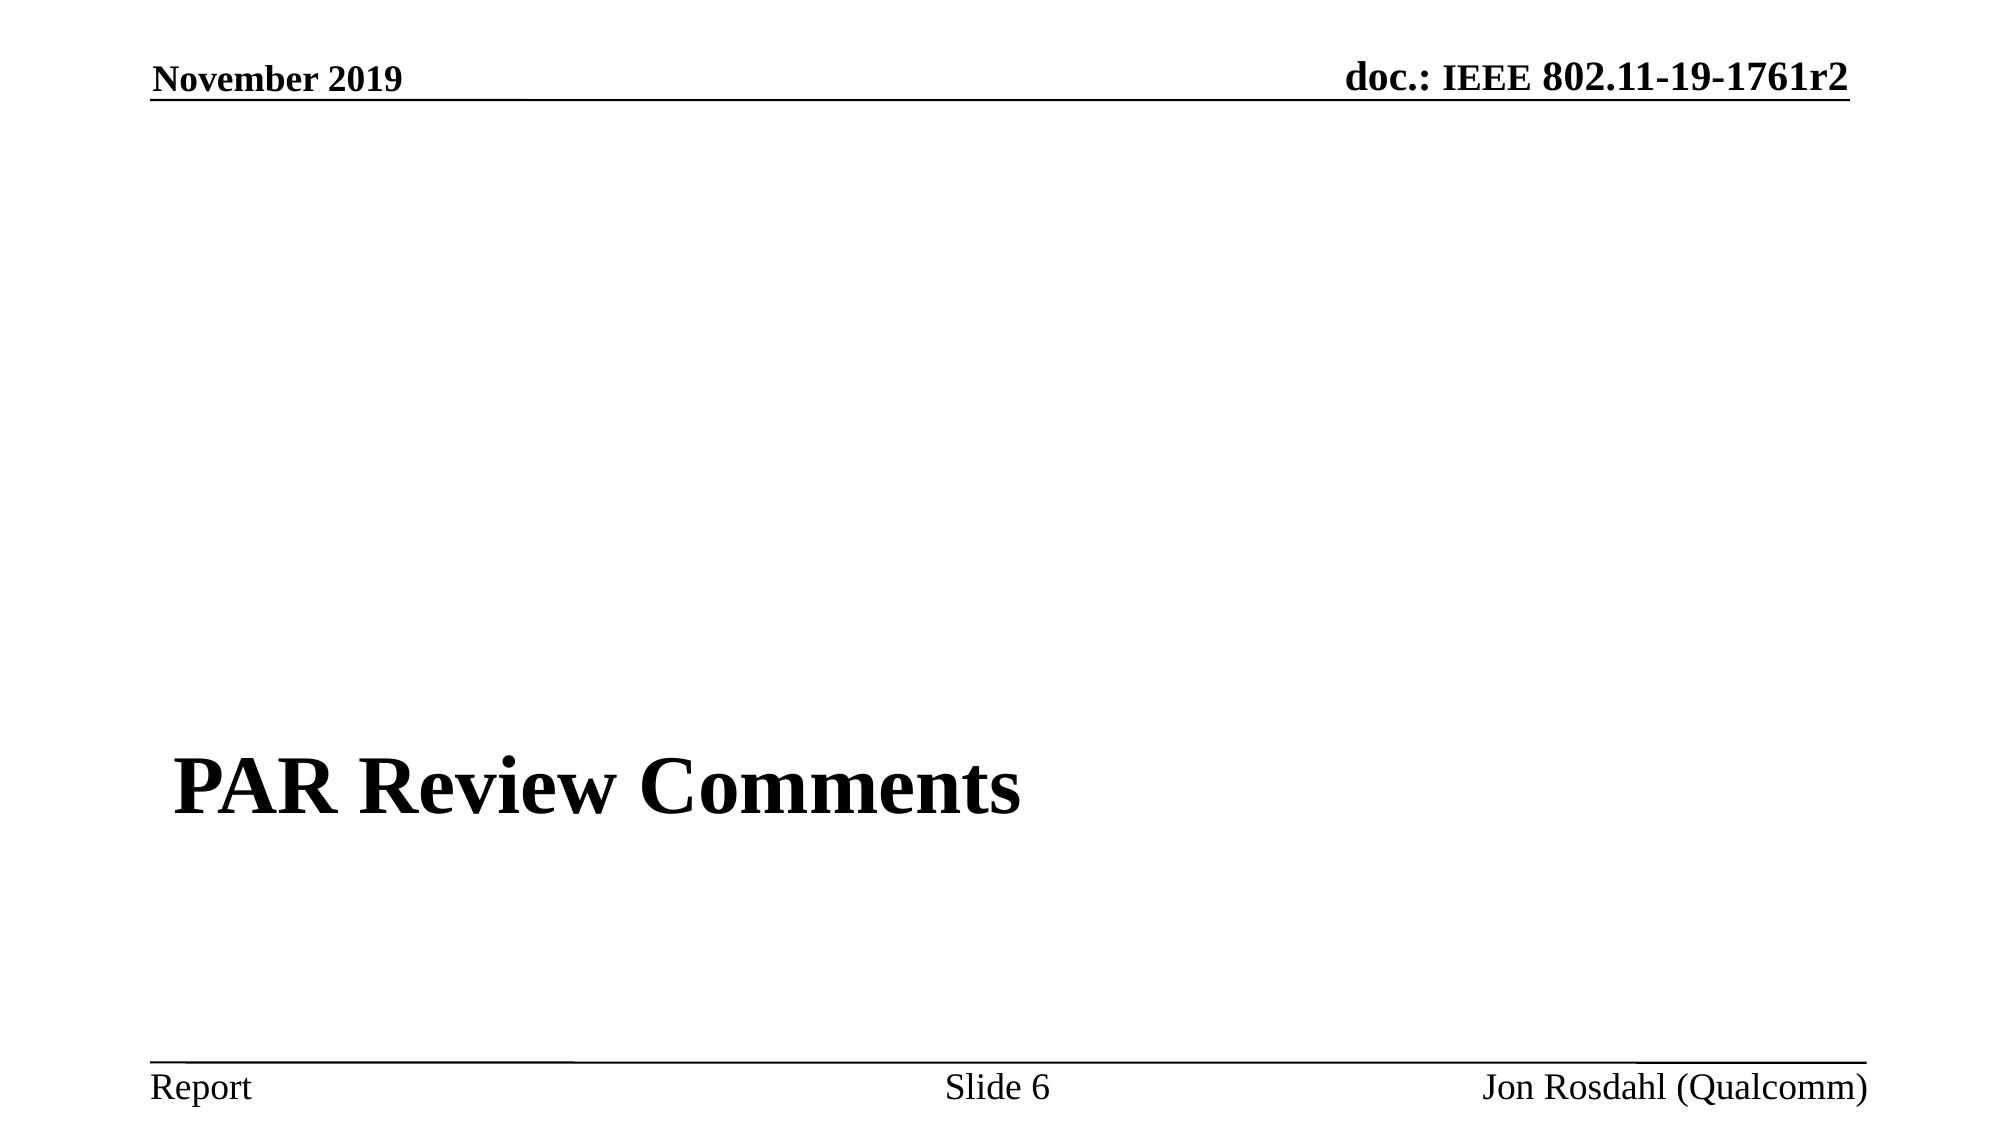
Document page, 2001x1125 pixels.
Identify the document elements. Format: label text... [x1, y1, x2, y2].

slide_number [152, 49, 434, 100]
title Par Review Comments [157, 722, 1859, 947]
footer Jon Rosdahl (Qualcomm) [1424, 1061, 1869, 1108]
slide_number Slide 6 [928, 1061, 1067, 1123]
